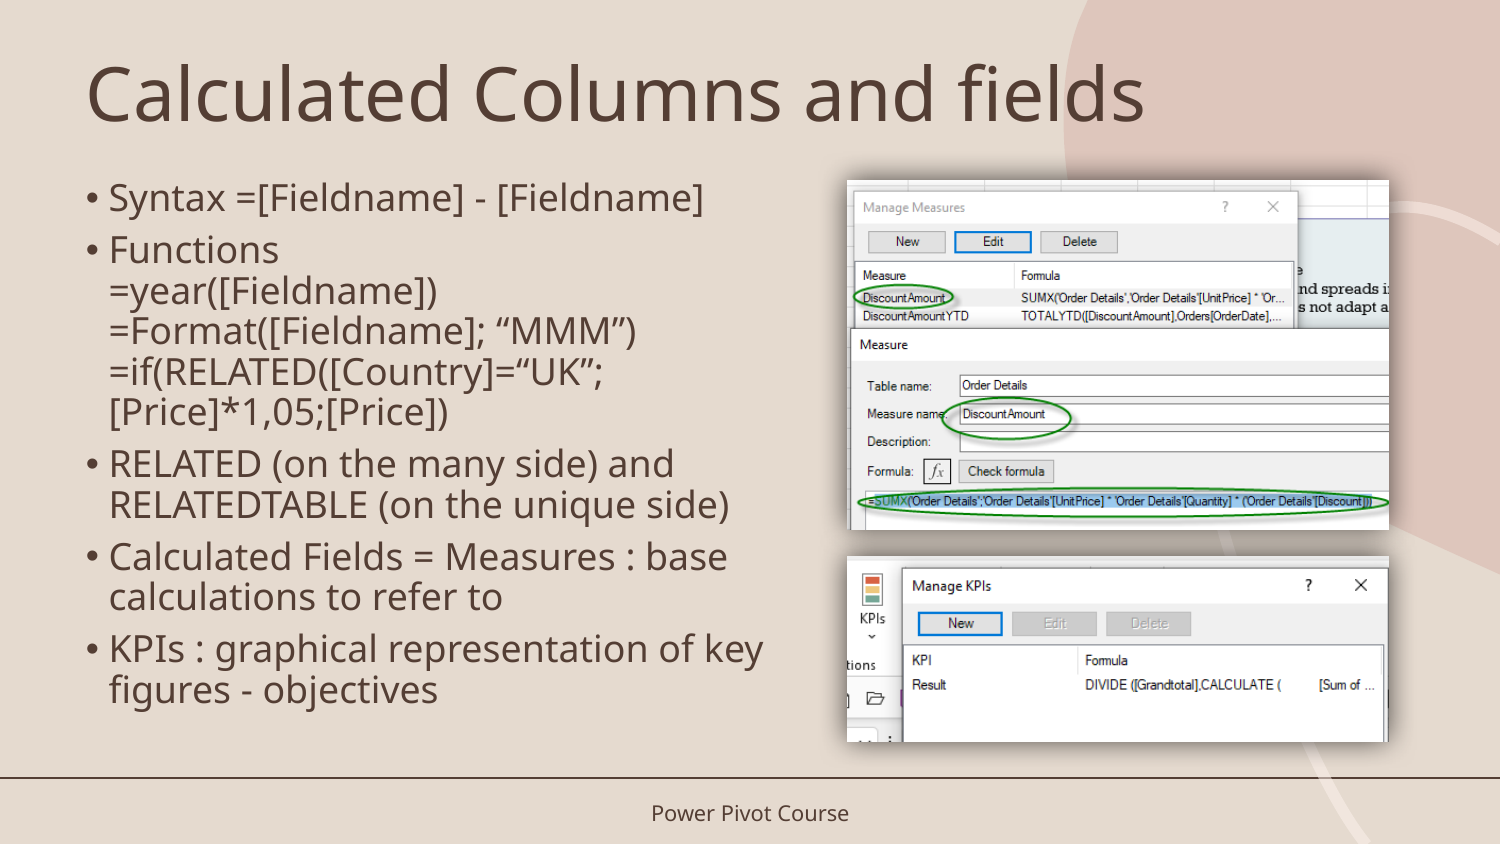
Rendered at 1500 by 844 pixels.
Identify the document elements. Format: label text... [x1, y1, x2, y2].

picture [847, 556, 1389, 742]
title Calculated Columns and fields [70, 55, 1365, 140]
list Syntax =[Fieldname] - [Fieldname] Functions =year([Fieldname]) =Format([Fieldname]; “MMM”) =if(RELATED([Country]=“UK”;[Price]*1,05;[Price]) RELATED (on the many side) and RELATEDTABLE (on the unique side) Calculated Fields = Measures : base calculations to refer to KPIs : graphical representation of key figures - objectives [70, 171, 823, 730]
picture [847, 180, 1389, 530]
footer Power Pivot Course [538, 795, 962, 834]
